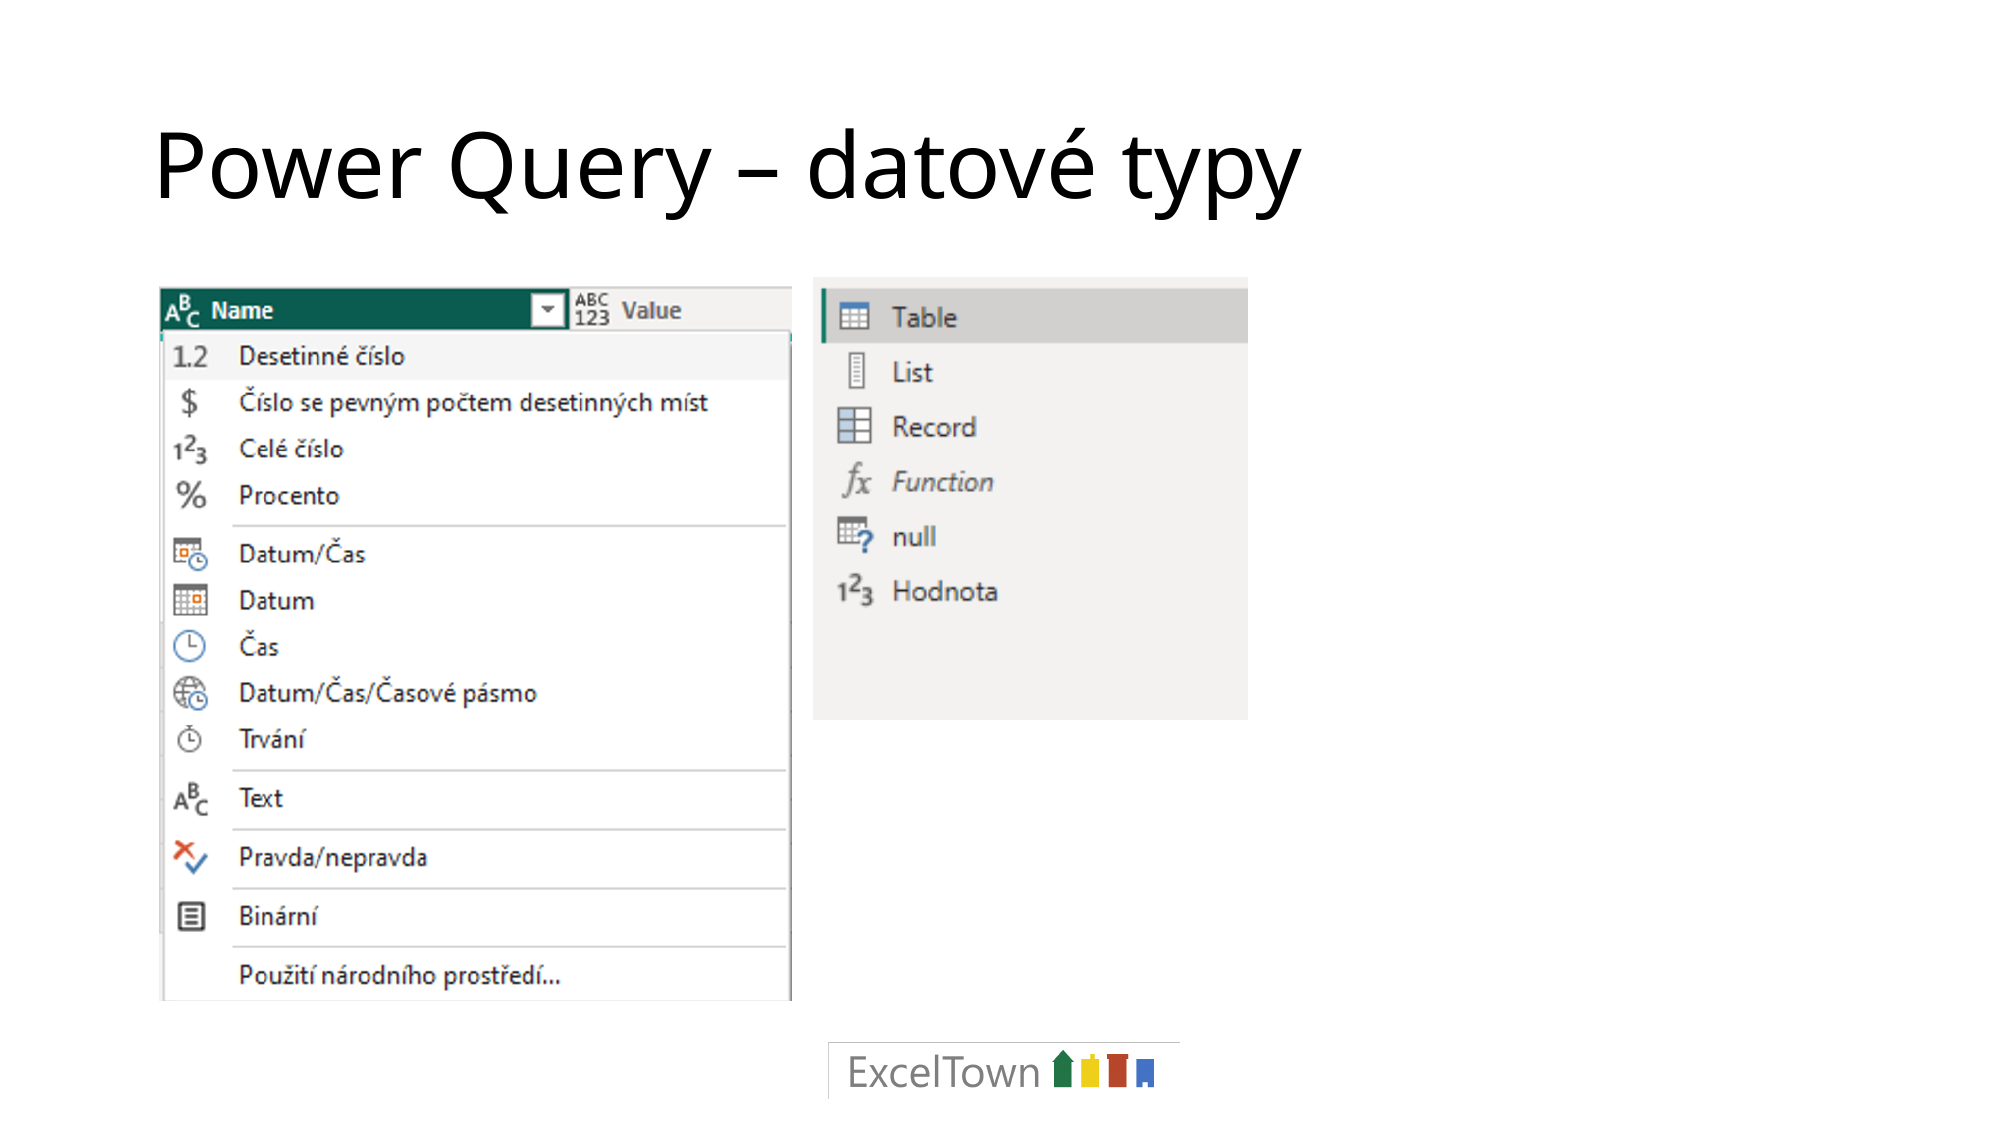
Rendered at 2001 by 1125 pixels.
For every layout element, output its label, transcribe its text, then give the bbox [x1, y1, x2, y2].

title Power Query – datové typy [137, 59, 1863, 278]
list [159, 286, 792, 1001]
picture [812, 277, 1248, 720]
picture [701, 1031, 1213, 1123]
